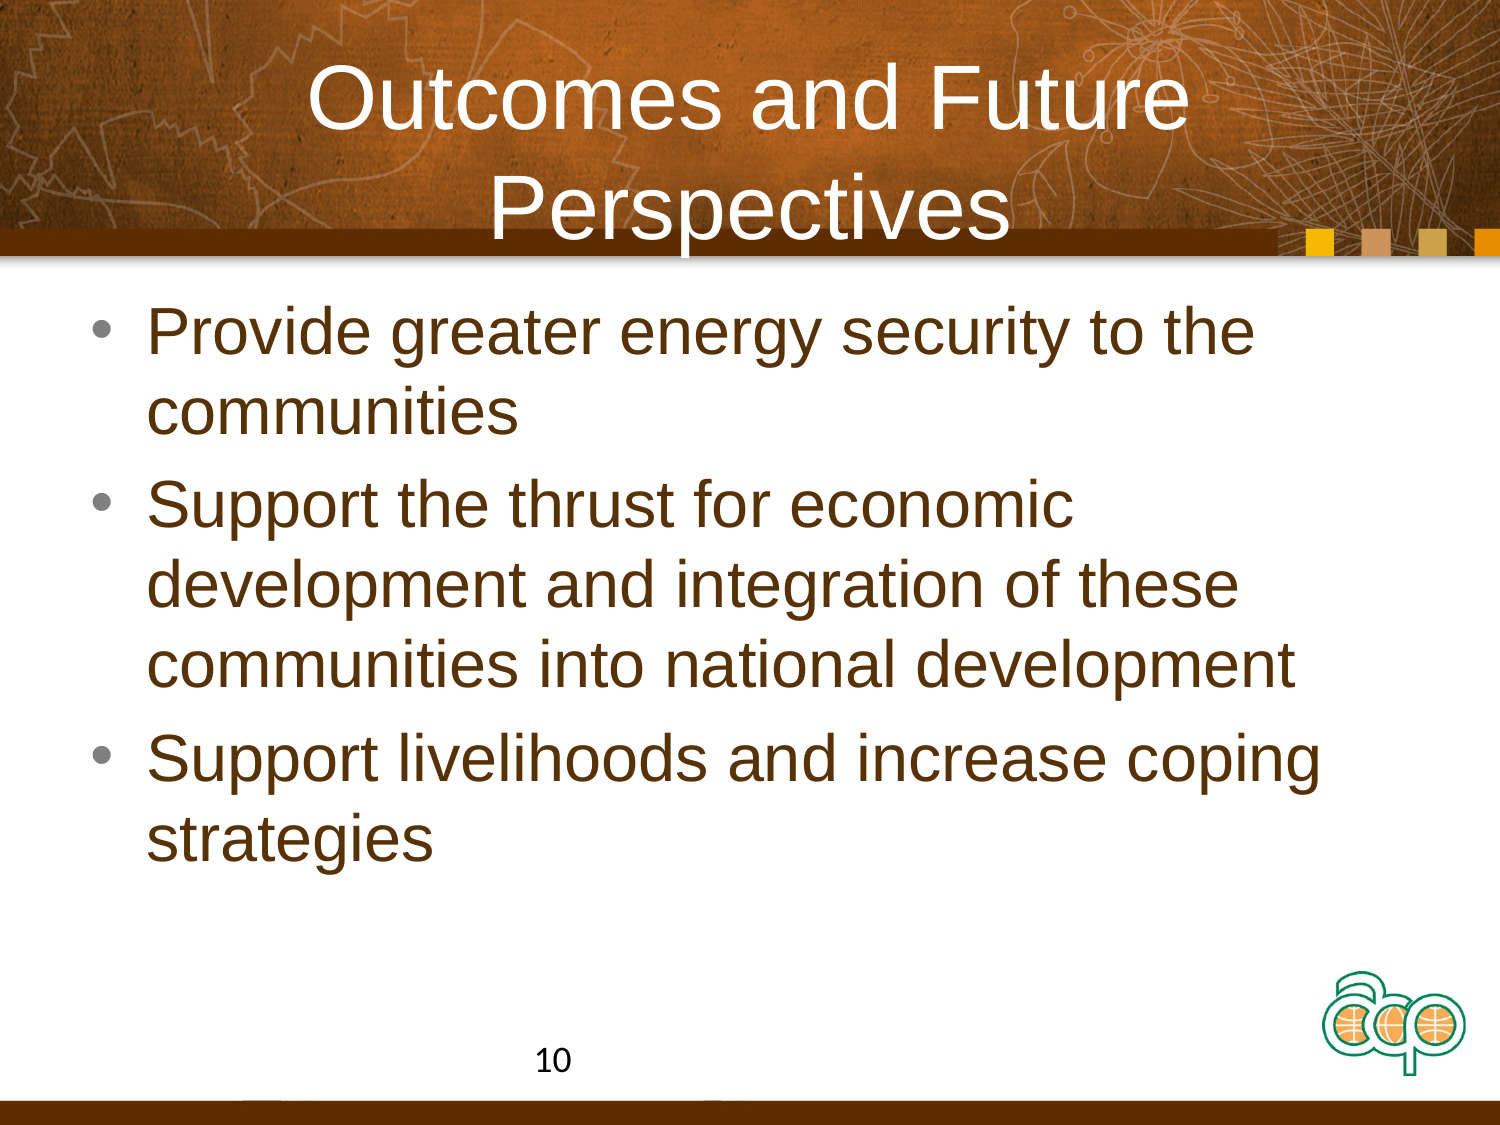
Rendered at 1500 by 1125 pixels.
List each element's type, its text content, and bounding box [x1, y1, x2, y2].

picture [0, 0, 1500, 1125]
title Outcomes and Future Perspectives [74, 62, 1426, 234]
slide_number 10 [518, 1027, 869, 1071]
list Provide greater energy security to the communities Support the thrust for economic development and integration of these communities into national development Support livelihoods and increase coping strategies [74, 280, 1426, 936]
